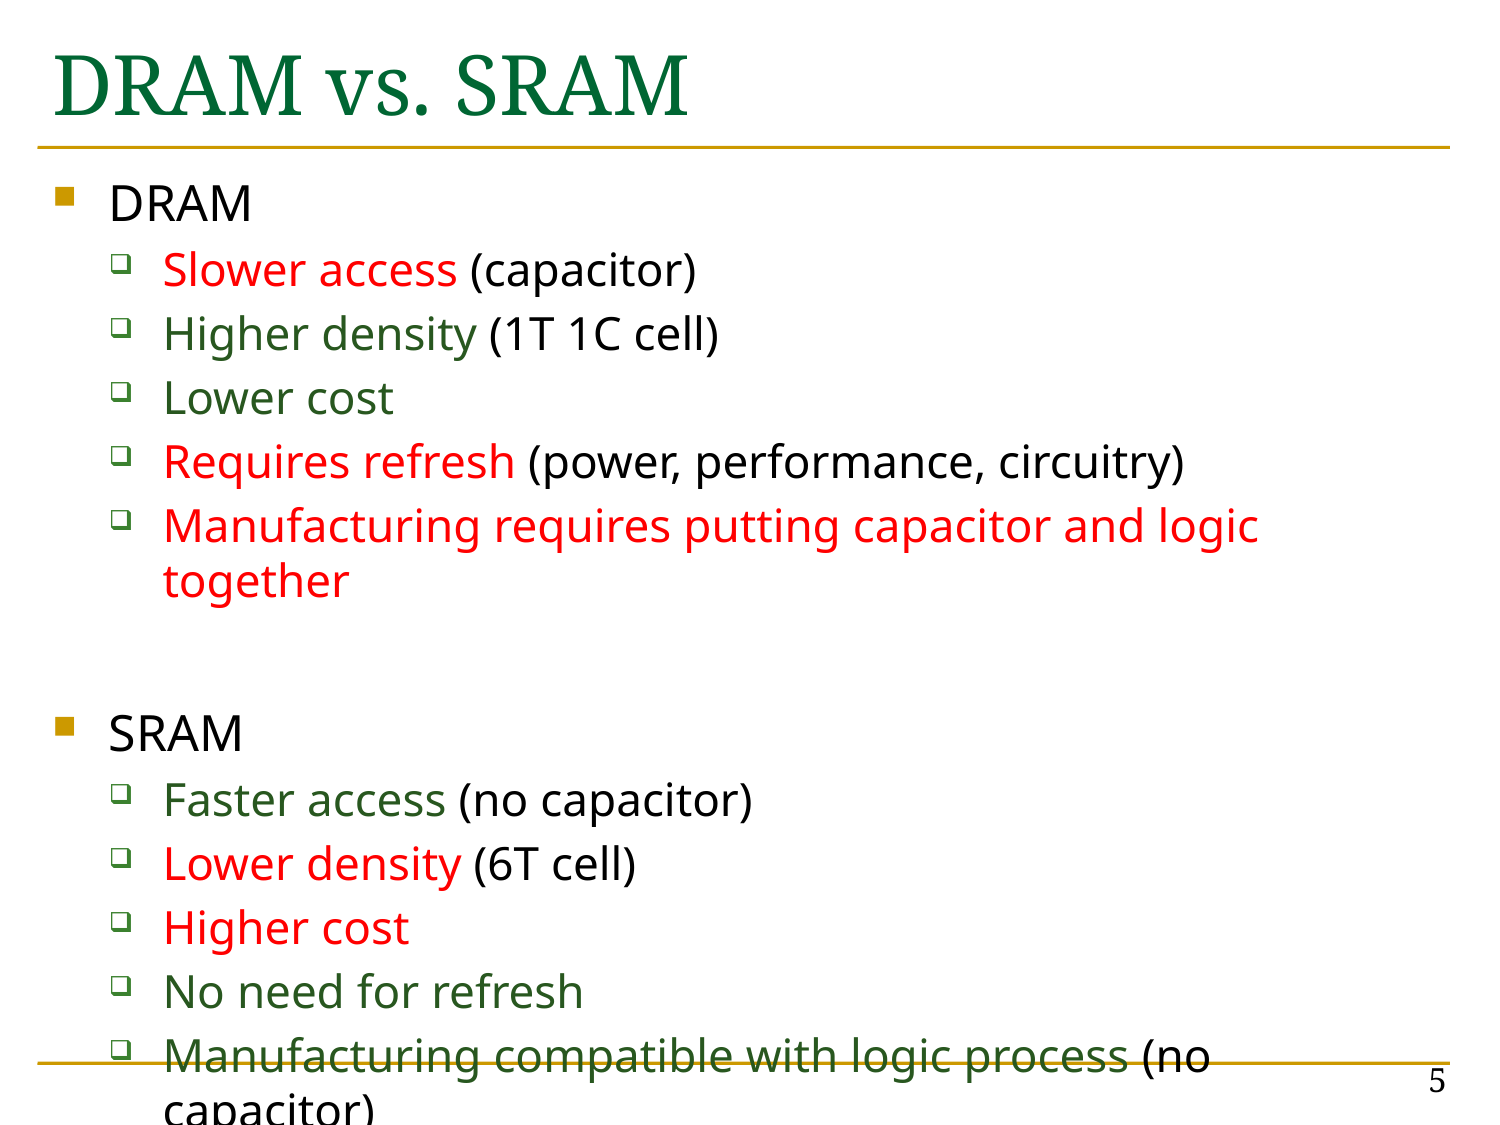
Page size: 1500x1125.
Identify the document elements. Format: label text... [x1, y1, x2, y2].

slide_number 5 [1111, 1036, 1462, 1112]
list DRAM Slower access (capacitor) Higher density (1T 1C cell) Lower cost Requires refresh (power, performance, circuitry) Manufacturing requires putting capacitor and logic together SRAM Faster access (no capacitor) Lower density (6T cell) Higher cost No need for refresh Manufacturing compatible with logic process (no capacitor) [37, 163, 1450, 1016]
title DRAM vs. SRAM [37, 24, 1450, 163]
